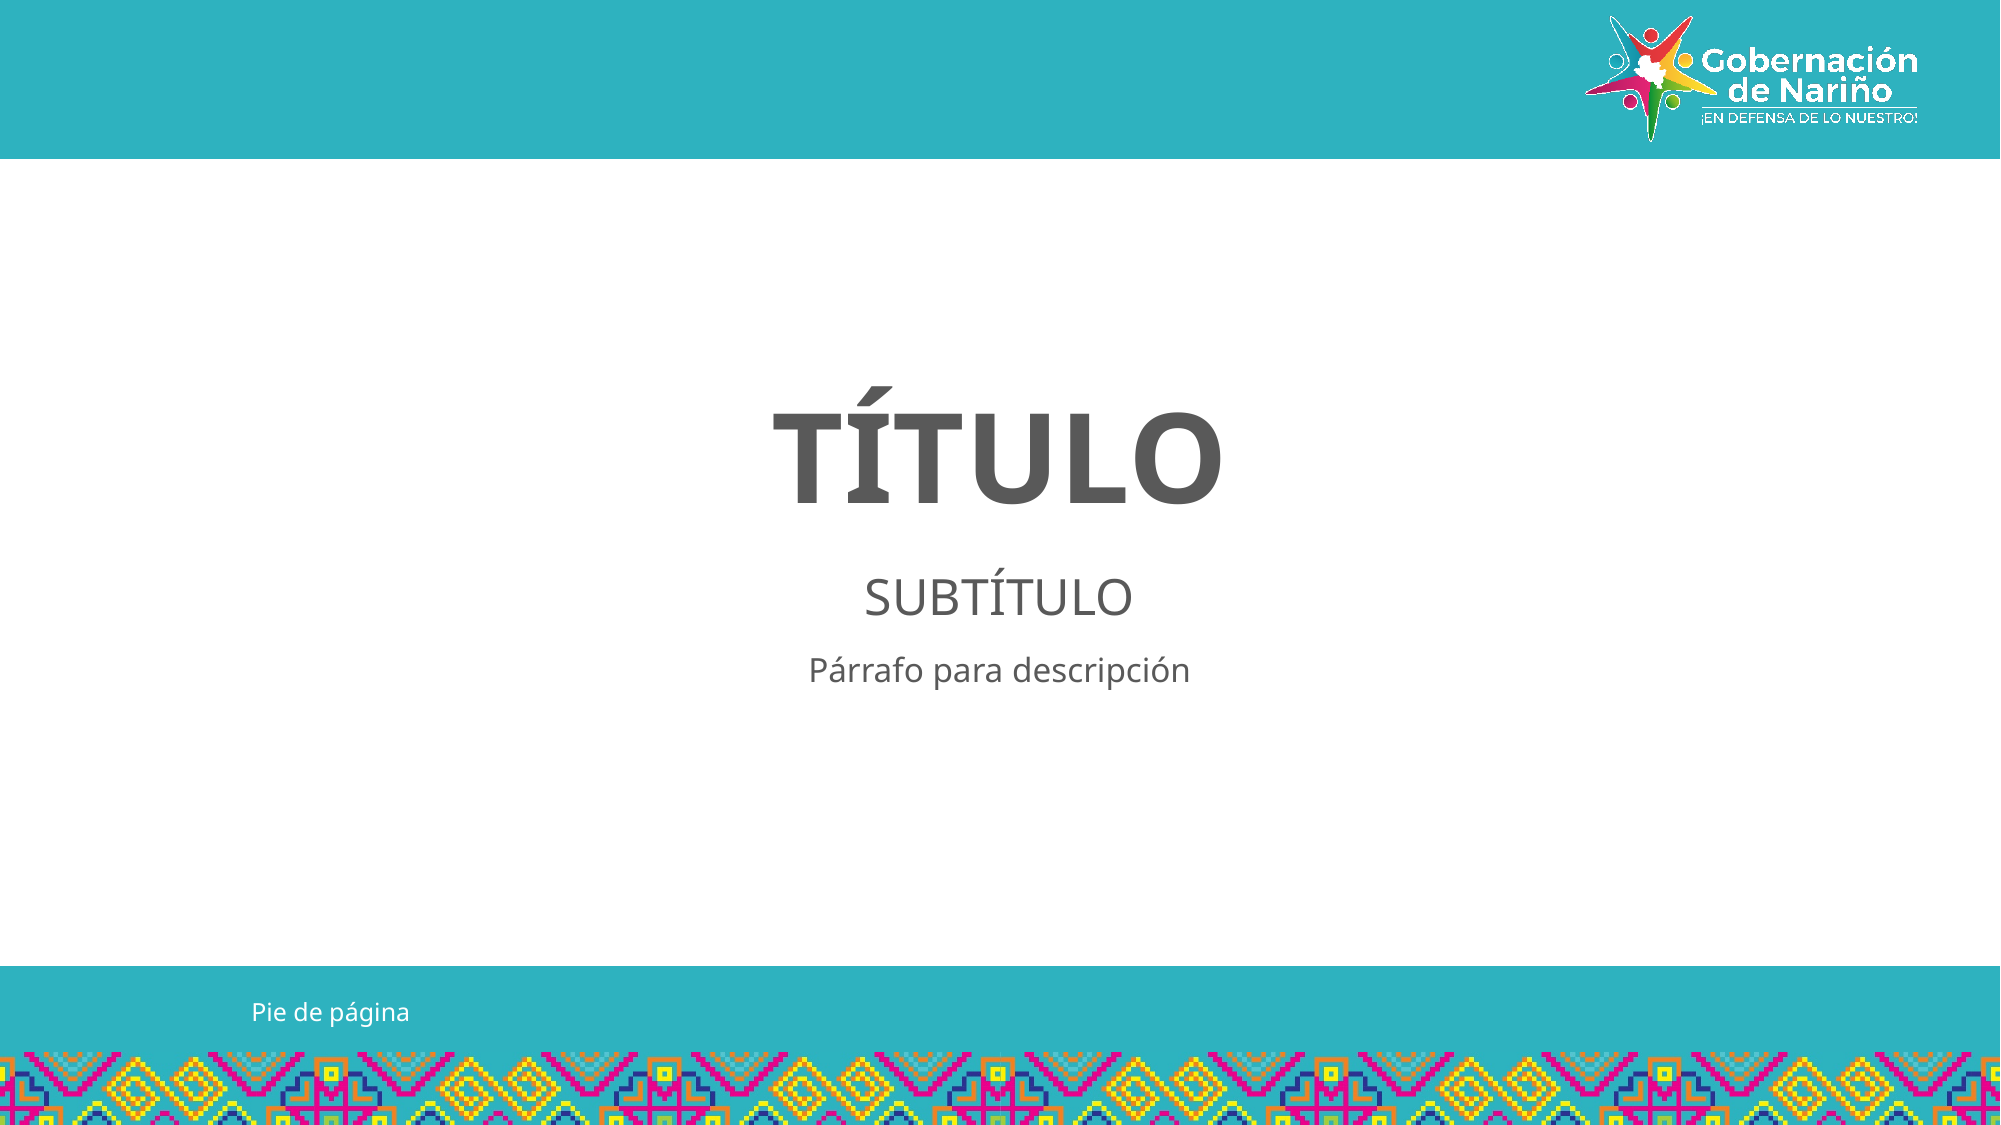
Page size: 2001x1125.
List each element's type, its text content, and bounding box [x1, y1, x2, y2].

title TÍTULO [249, 184, 1750, 539]
subtitle SUBTÍTULO [249, 564, 1750, 635]
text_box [0, 966, 2000, 1125]
text_box Párrafo para descripción [404, 646, 1595, 840]
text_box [0, 0, 2000, 158]
